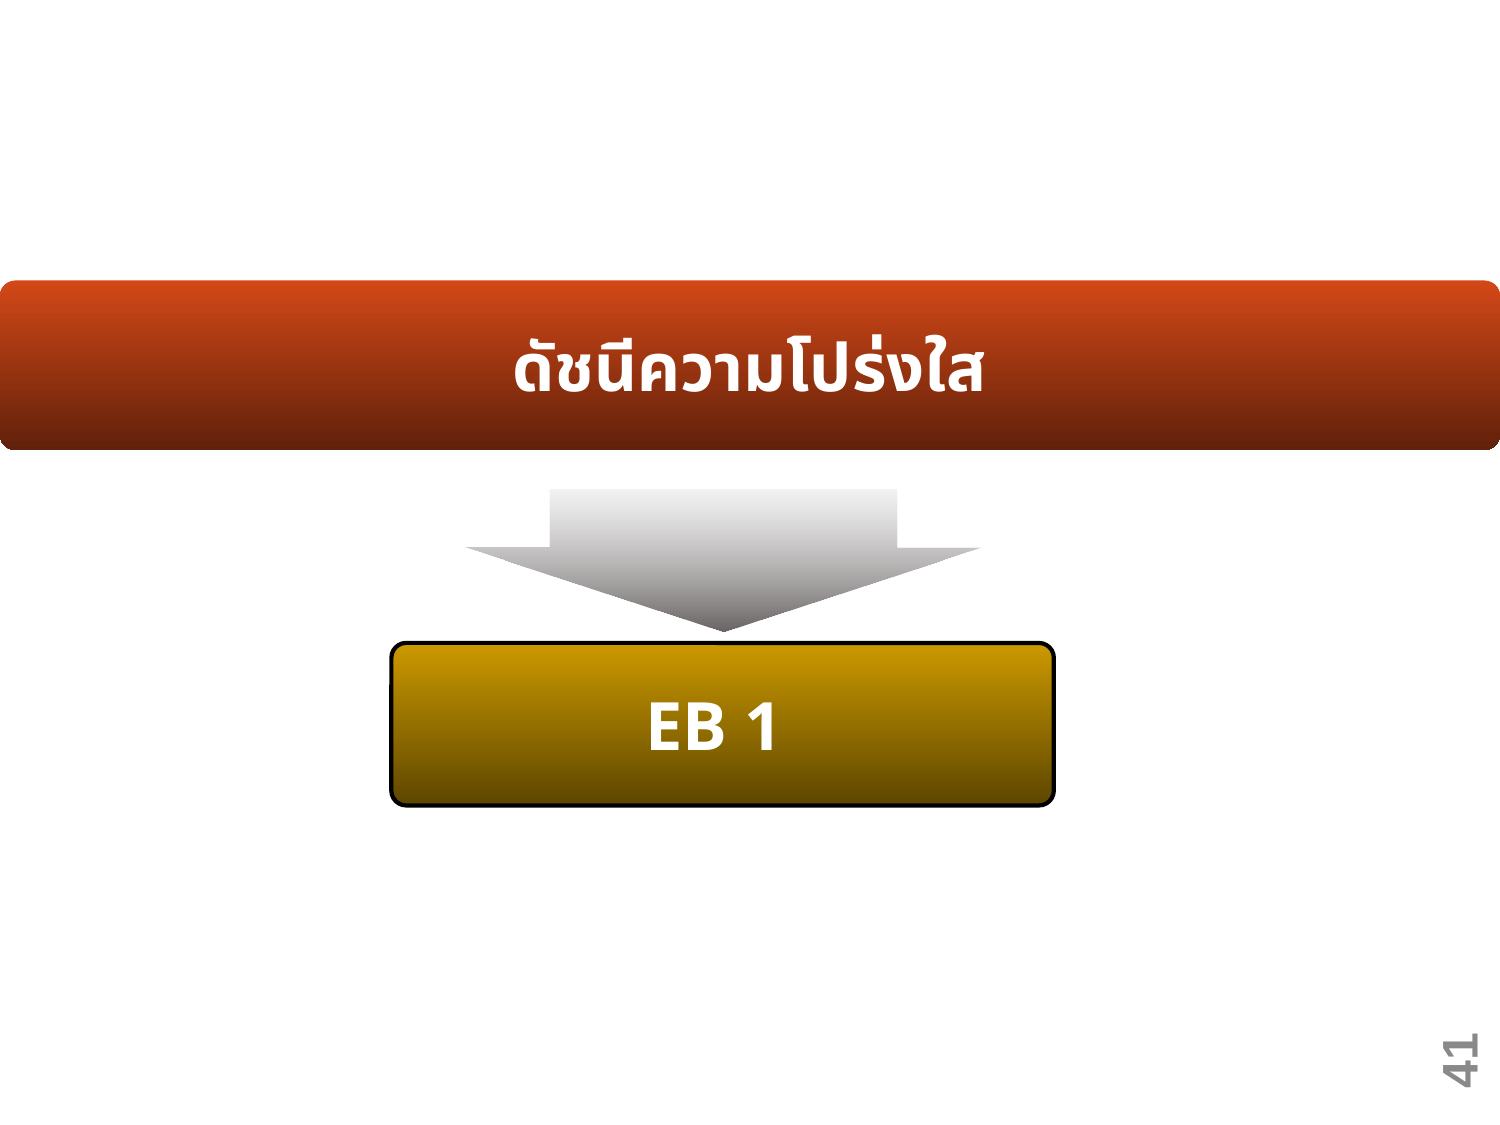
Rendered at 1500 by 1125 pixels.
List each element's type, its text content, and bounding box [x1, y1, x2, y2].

text_box EB 1 [391, 642, 1054, 806]
text_box ดัชนีความโปร่งใส [0, 280, 1500, 451]
slide_number 41 [1427, 887, 1488, 1104]
text_box [464, 489, 982, 632]
